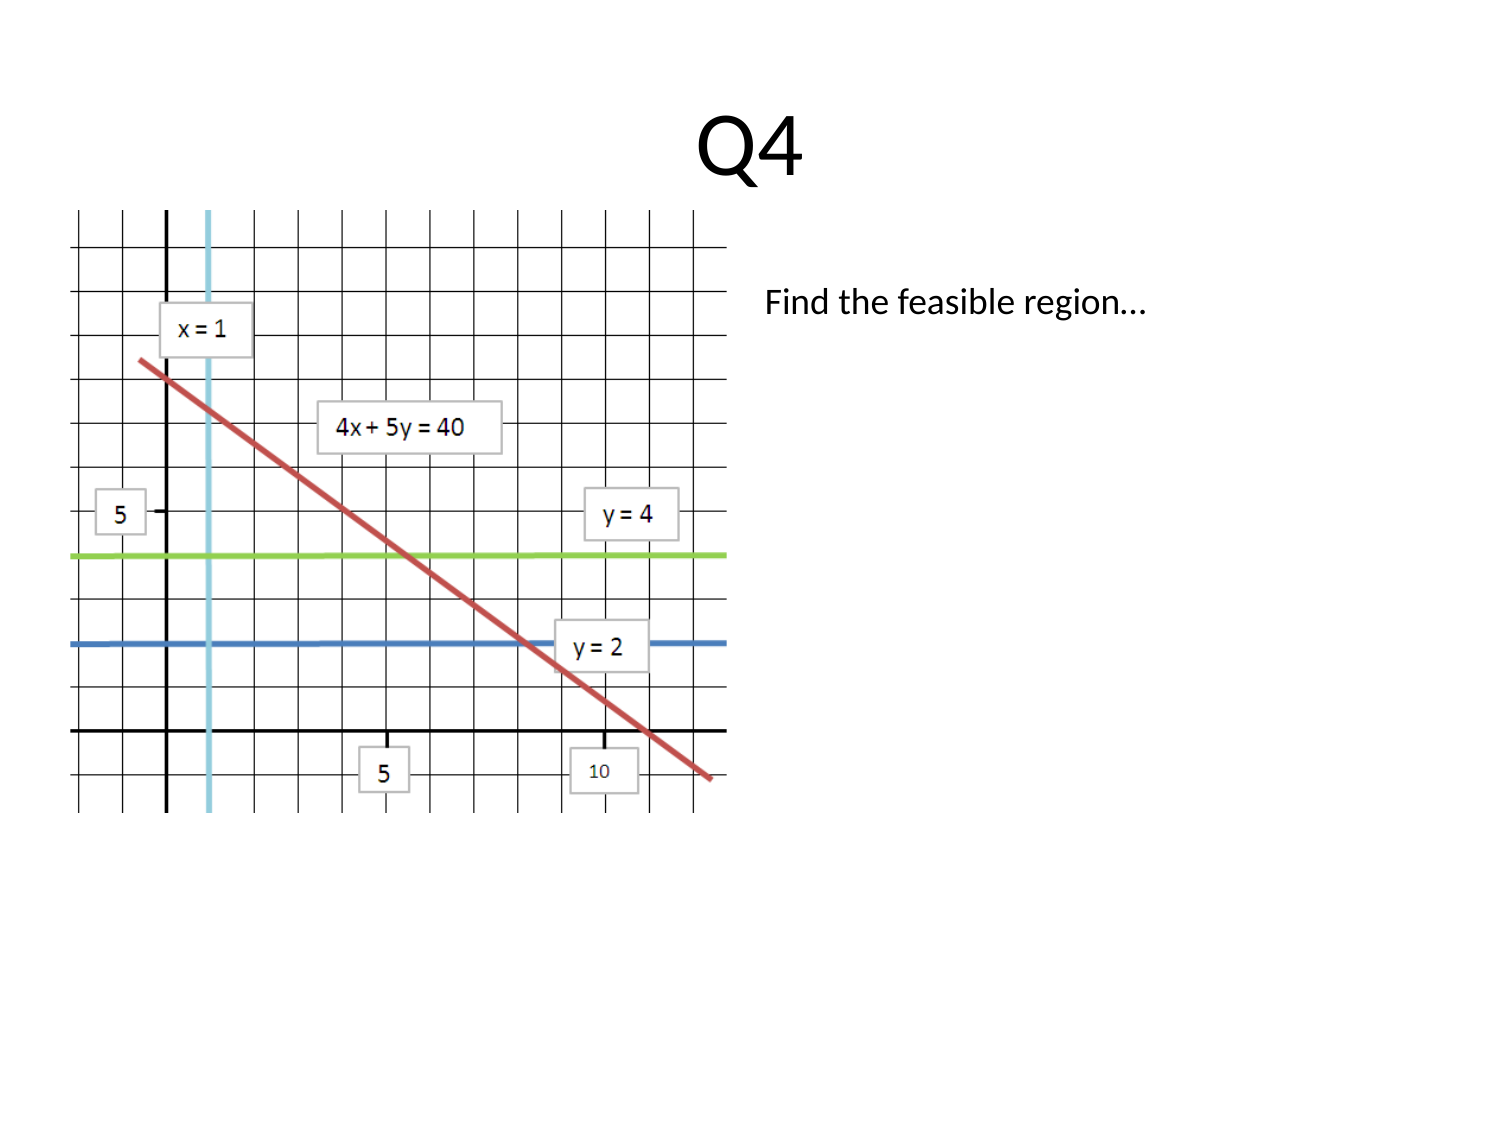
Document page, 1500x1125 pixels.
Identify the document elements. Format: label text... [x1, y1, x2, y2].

title Q4 [75, 45, 1425, 233]
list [70, 210, 727, 813]
text_box Find the feasible region… [749, 269, 1500, 510]
